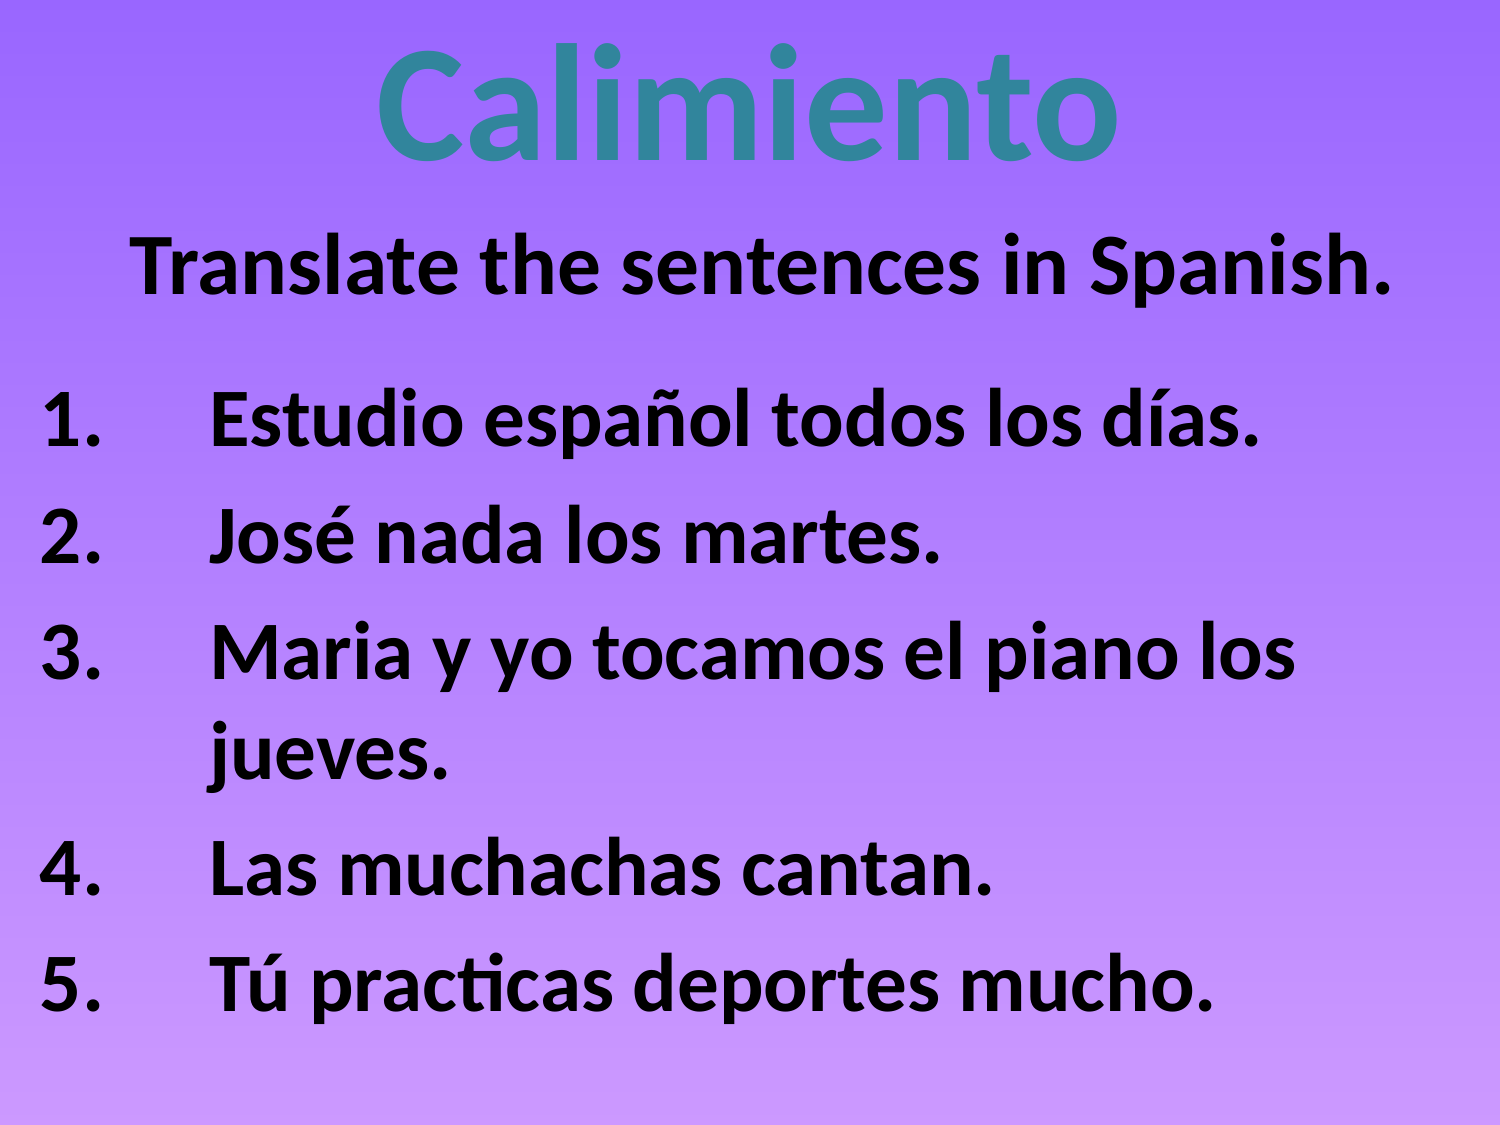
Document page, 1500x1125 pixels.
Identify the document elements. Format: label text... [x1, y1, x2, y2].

title Calimiento [75, 0, 1425, 188]
list Translate the sentences in Spanish. Estudio español todos los días. José nada los martes. Maria y yo tocamos el piano los jueves. Las muchachas cantan. Tú practicas deportes mucho. [24, 200, 1500, 1038]
